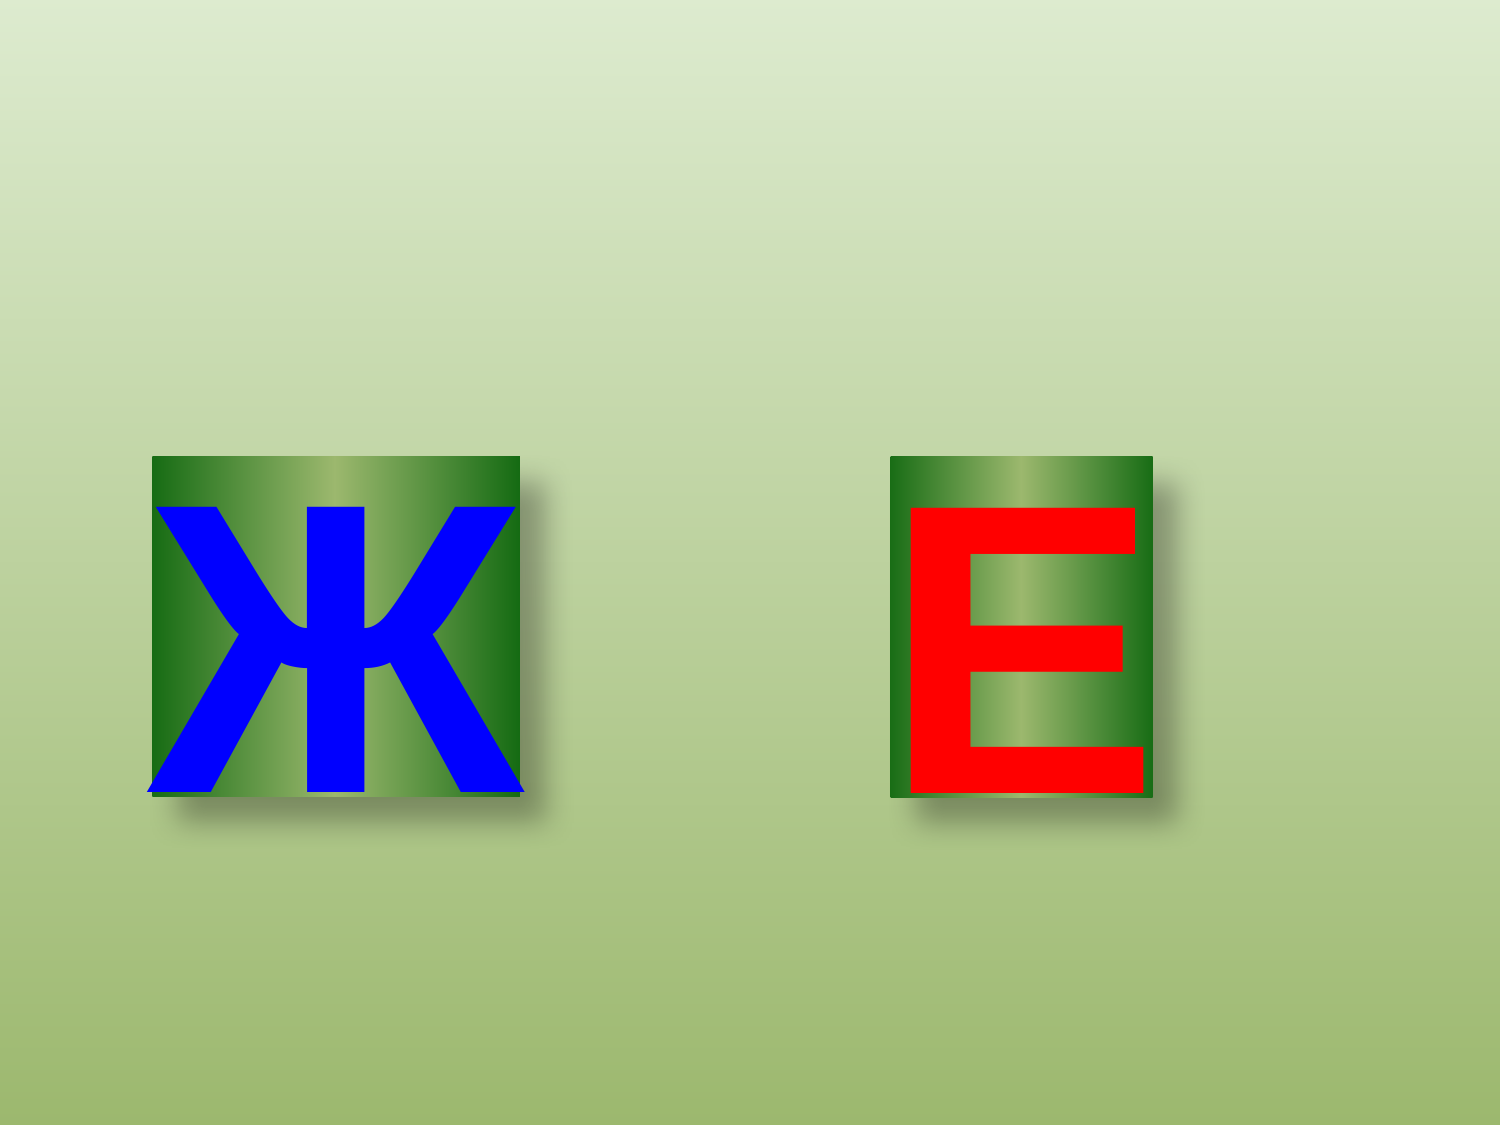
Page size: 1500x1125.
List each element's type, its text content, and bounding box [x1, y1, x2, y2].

text_box Е [890, 456, 1153, 798]
text_box Ж [152, 456, 520, 797]
